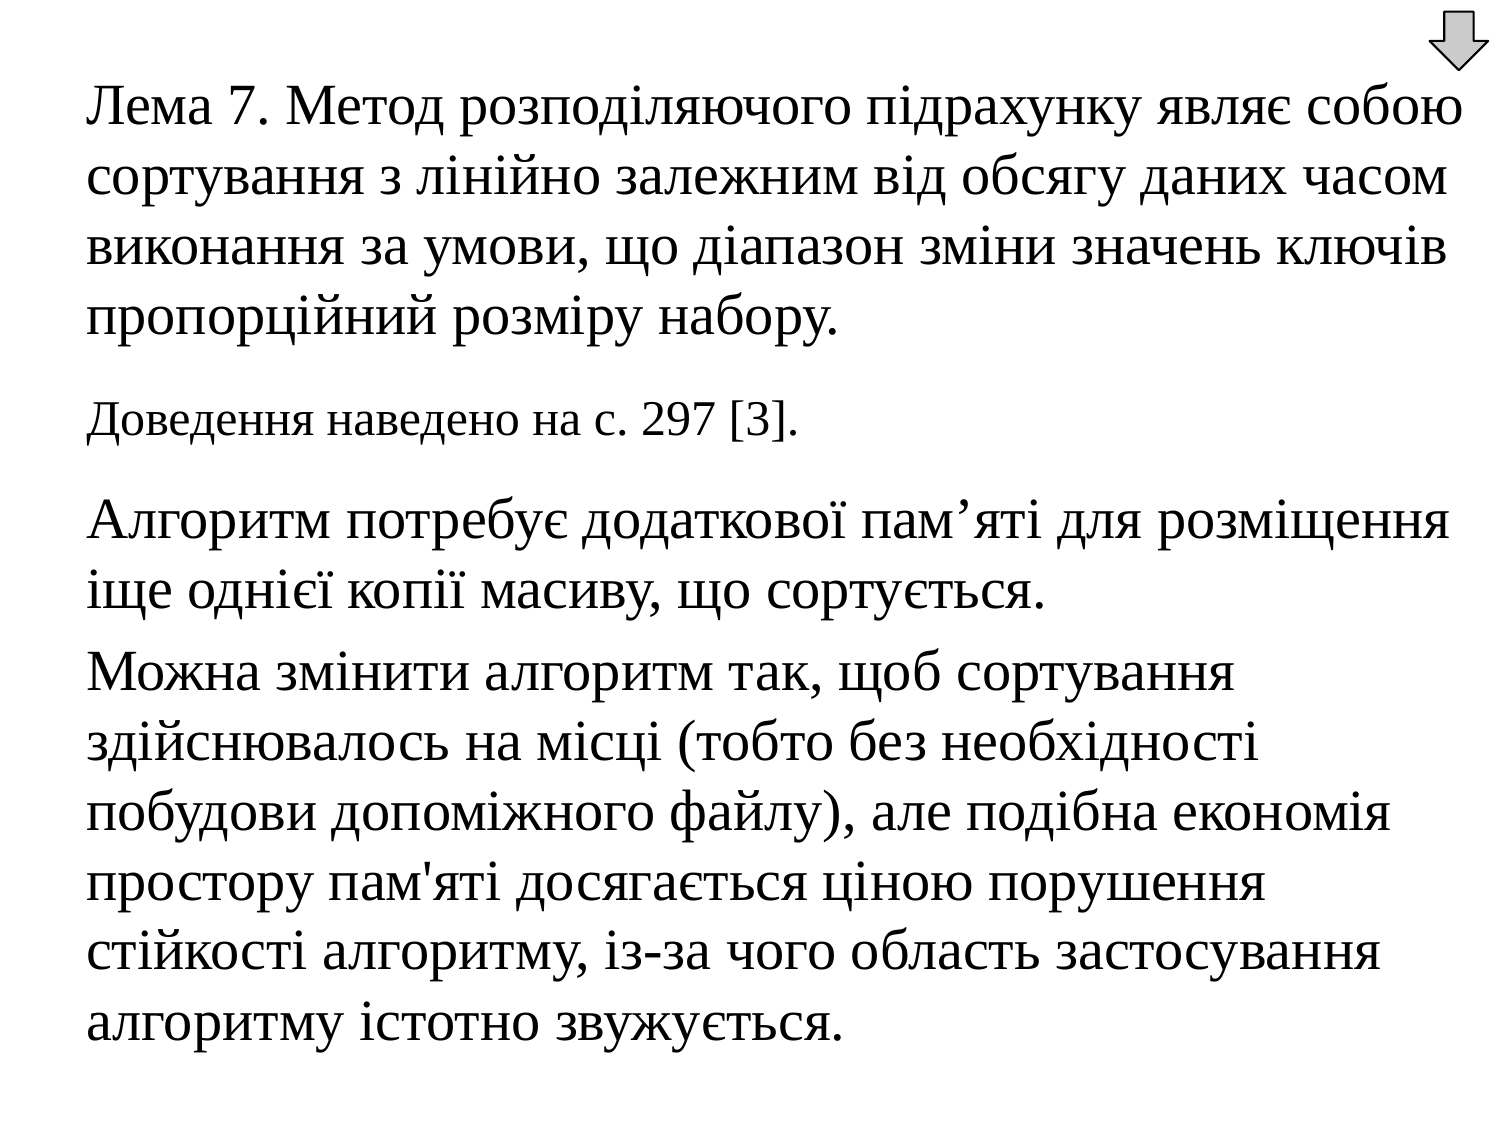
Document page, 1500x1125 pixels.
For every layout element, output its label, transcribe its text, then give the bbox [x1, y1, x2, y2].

text_box [1429, 11, 1489, 71]
list Лема 7. Метод розподіляючого підрахунку являє собою сортування з лінійно залежним від обсягу даних часом виконання за умови, що діапазон зміни значень ключів пропорційний розміру набору. Доведення наведено на с. 297 [3]. Алгоритм потребує додаткової пам’яті для розміщення іще однієї копії масиву, що сортується. Можна змінити алгоритм так, щоб сортування здійснювалось на місці (тобто без необхідності побудови допоміжного файлу), але подібна економія простору пам'яті досягається ціною порушення стійкості алгоритму, із-за чого область застосування алгоритму істотно звужується. [0, 58, 1500, 1125]
